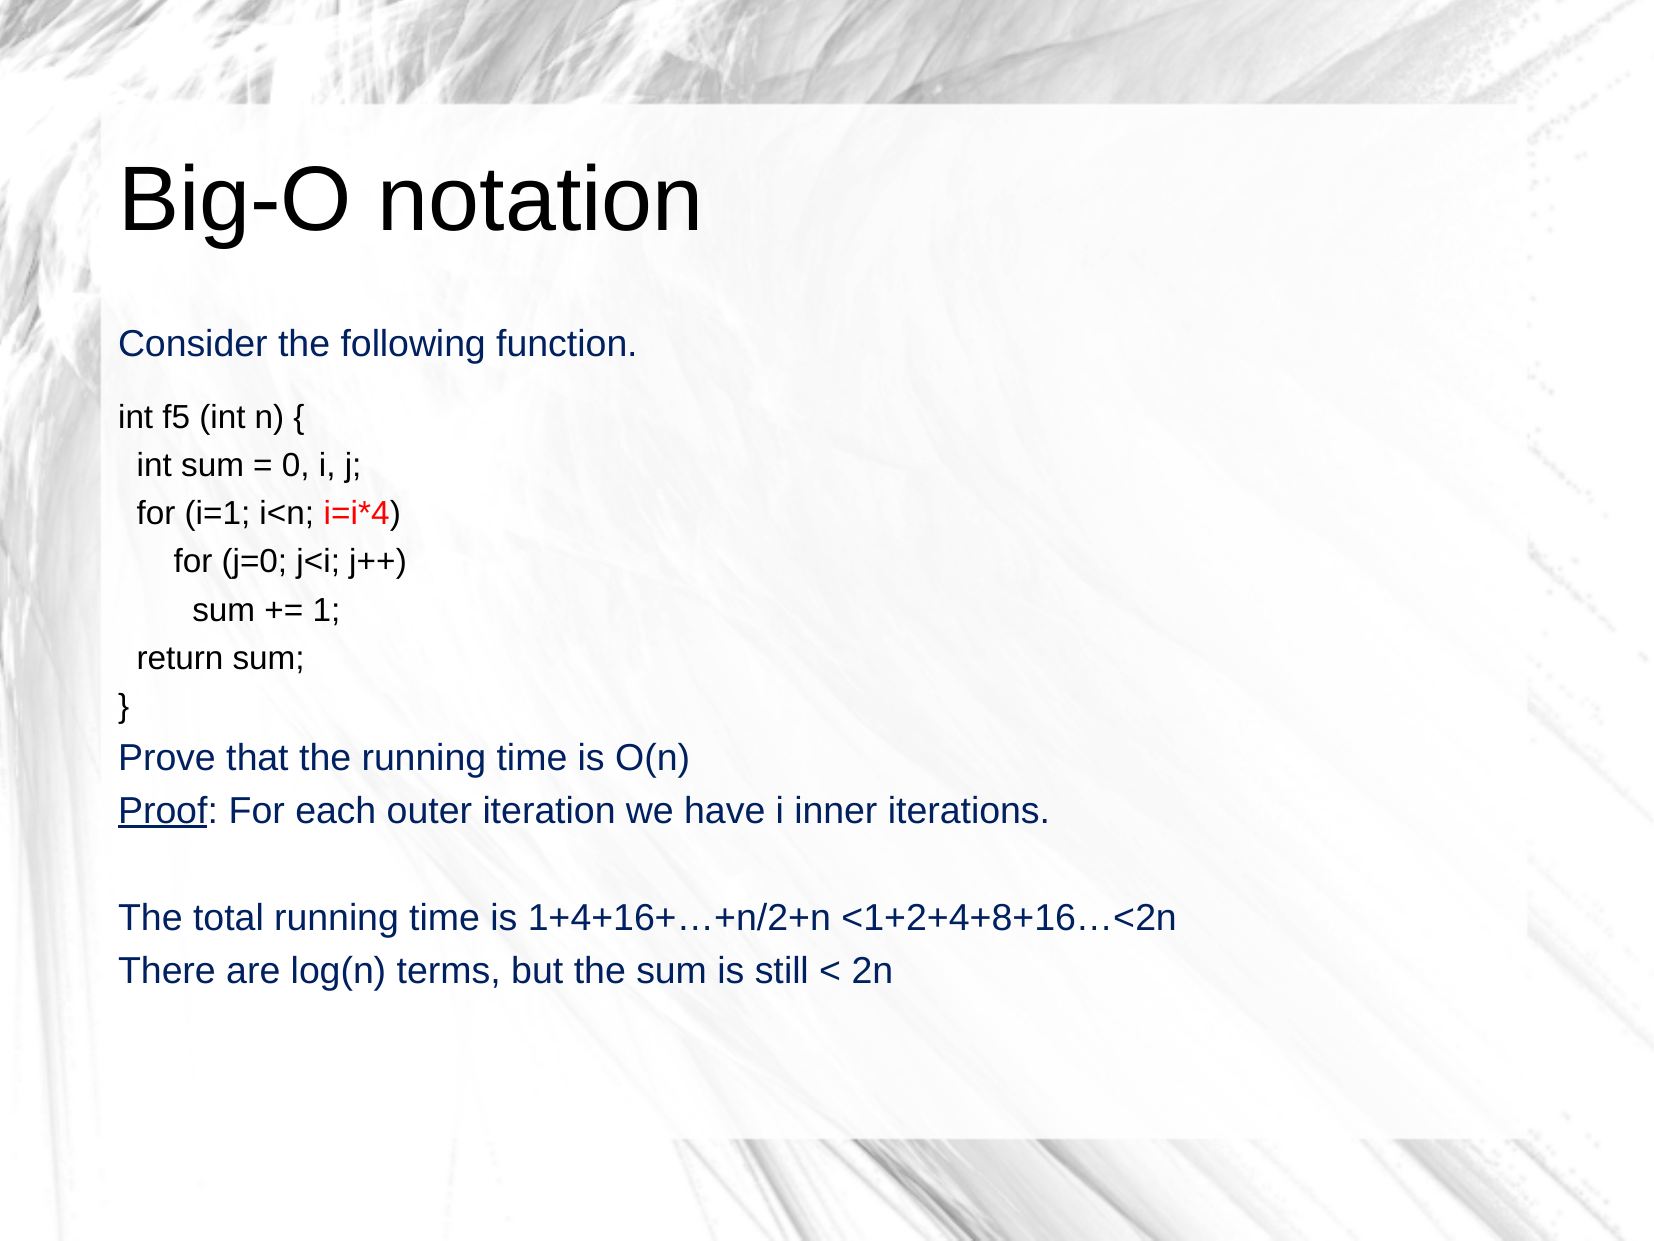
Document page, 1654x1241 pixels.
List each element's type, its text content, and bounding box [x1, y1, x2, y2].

title Big-O notation [118, 93, 1506, 299]
picture [0, 0, 1654, 1241]
list Consider the following function. int f5 (int n) { int sum = 0, i, j; for (i=1; i<n; i=i*4) for (j=0; j<i; j++) sum += 1; return sum; } Prove that the running time is O(n) Proof: For each outer iteration we have i inner iterations. The total running time is 1+4+16+…+n/2+n <1+2+4+8+16…<2n There are log(n) terms, but the sum is still < 2n [118, 319, 1571, 1109]
